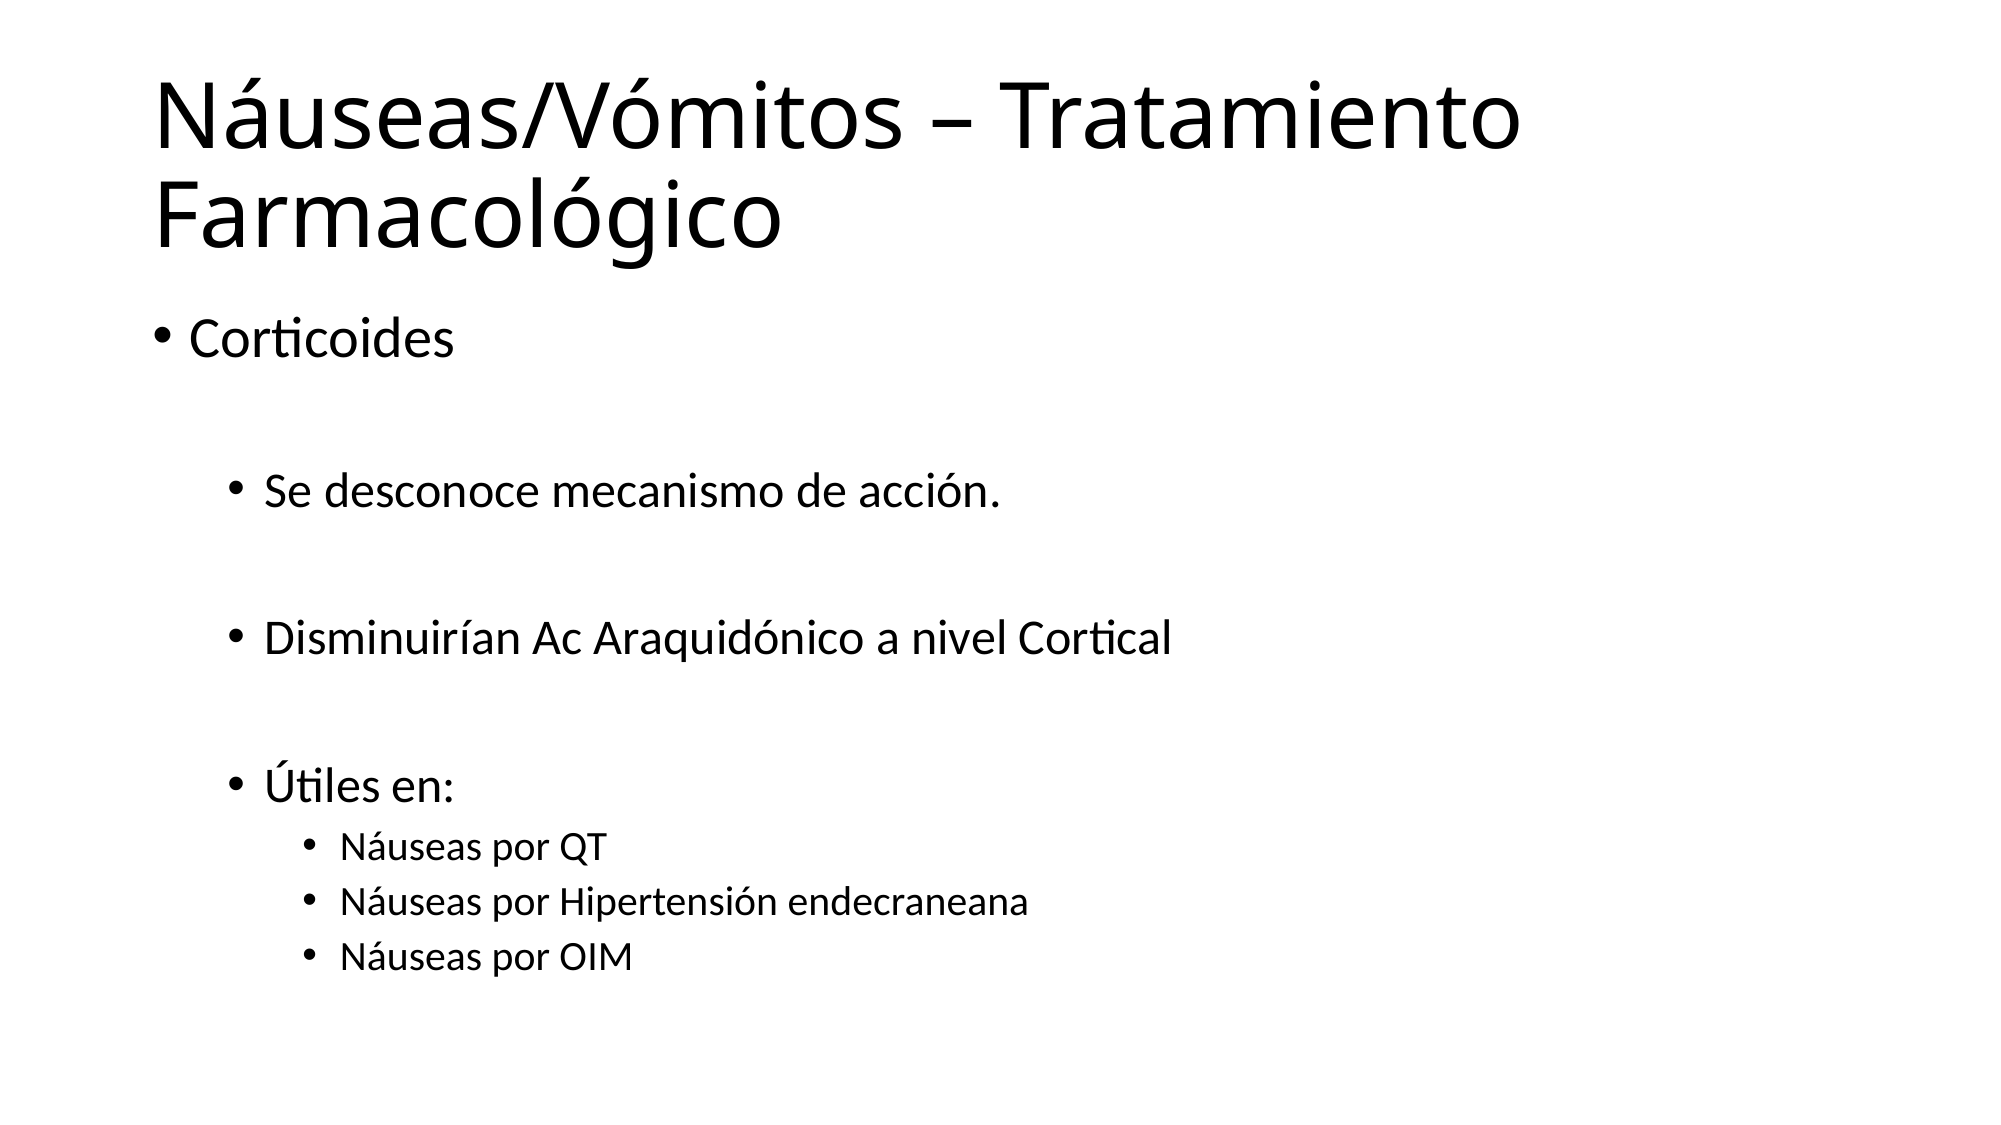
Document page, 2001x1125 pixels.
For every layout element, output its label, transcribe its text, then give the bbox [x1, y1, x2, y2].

list Corticoides Se desconoce mecanismo de acción. Disminuirían Ac Araquidónico a nivel Cortical Útiles en: Náuseas por QT Náuseas por Hipertensión endecraneana Náuseas por OIM [137, 299, 1863, 1014]
title Náuseas/Vómitos – Tratamiento Farmacológico [137, 59, 1920, 278]
